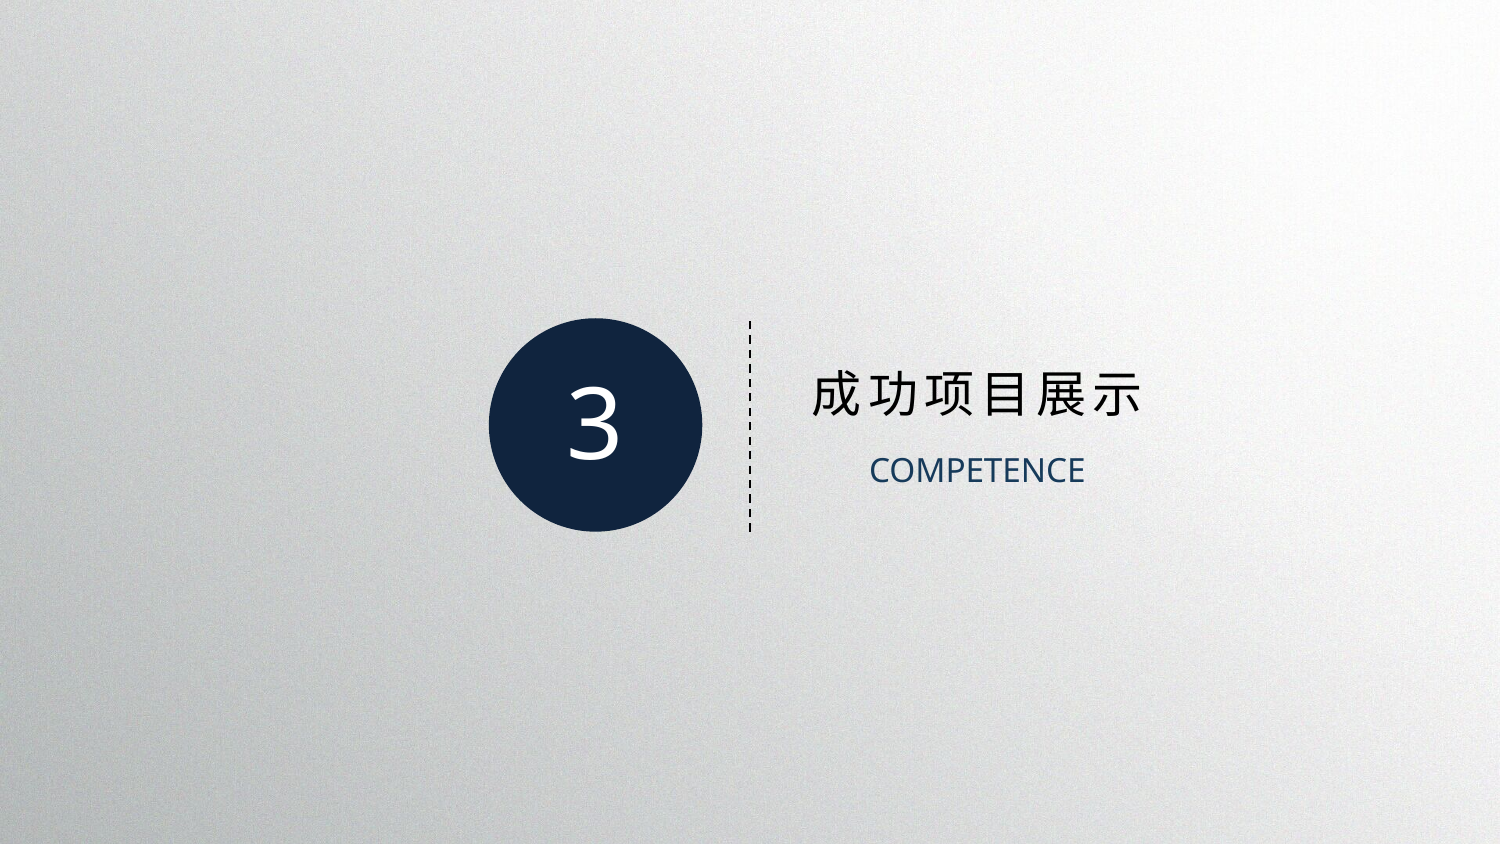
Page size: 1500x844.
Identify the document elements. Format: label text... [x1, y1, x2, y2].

text_box 成功项目展示 [797, 354, 1159, 430]
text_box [488, 317, 703, 532]
picture [0, 0, 1500, 844]
text_box COMPETENCE [854, 441, 1101, 497]
